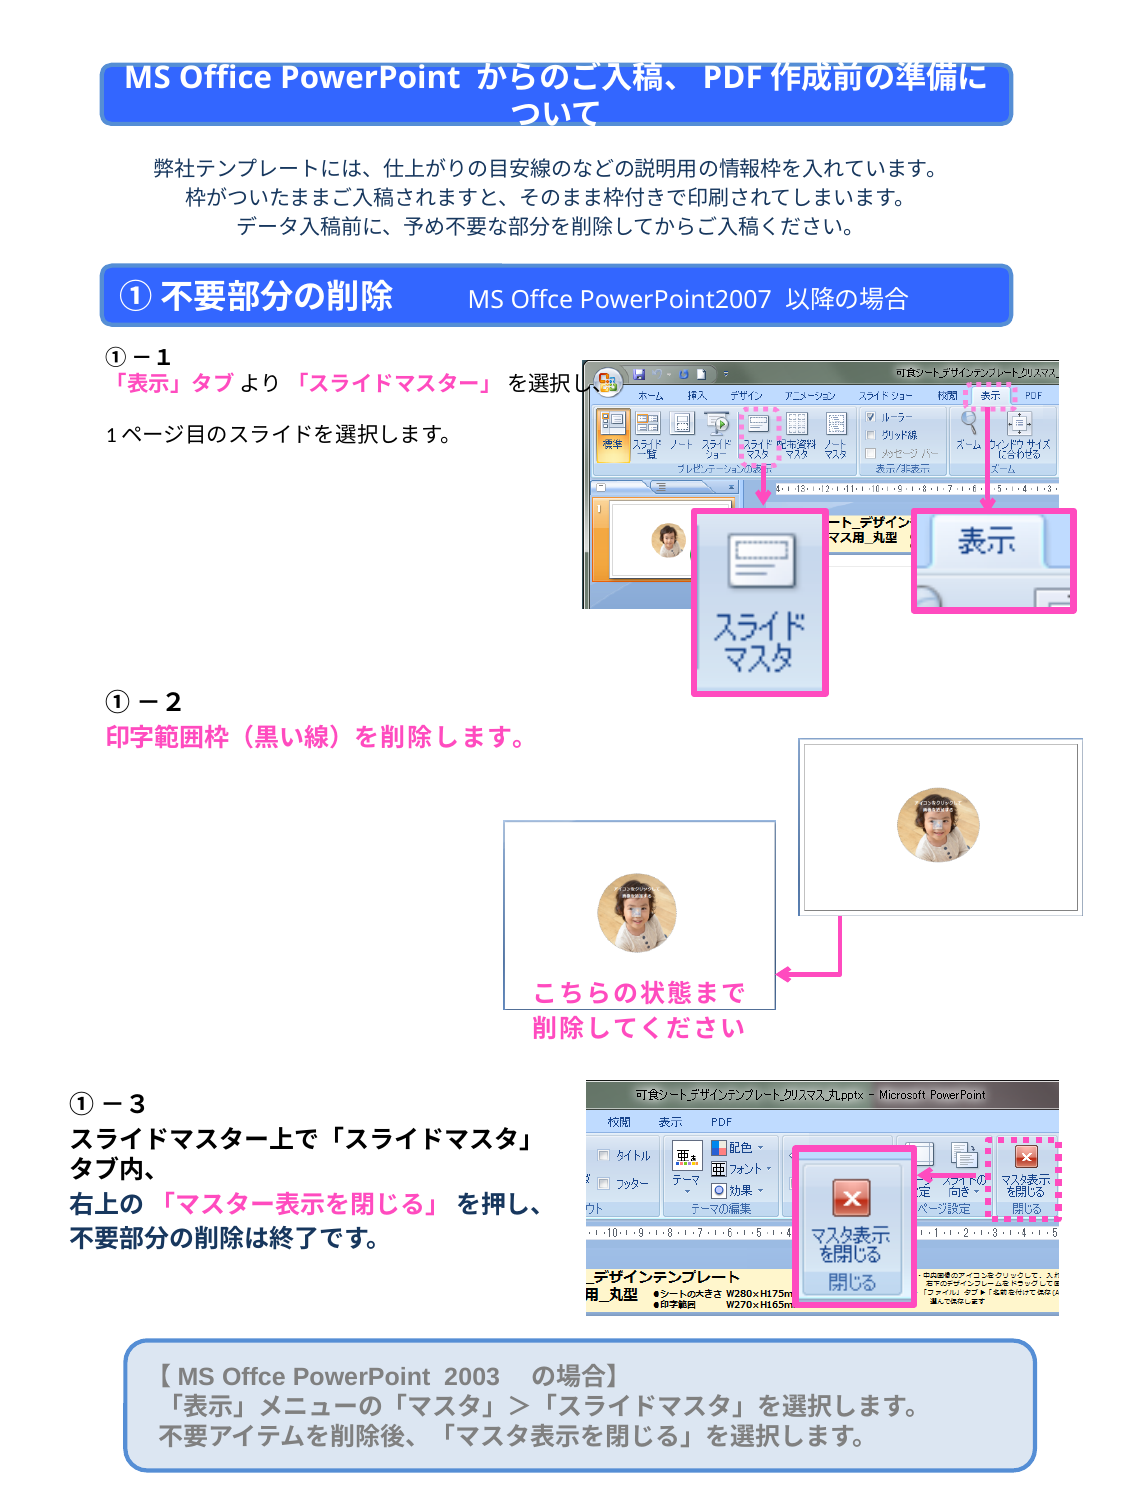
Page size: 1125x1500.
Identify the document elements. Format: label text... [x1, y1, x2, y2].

text_box ①－１ 「表示」タブ より 「スライドマスター」 を選択し、 1ページ目のスライドを選択します。 [90, 336, 610, 455]
picture [503, 820, 776, 1011]
picture [585, 1080, 1059, 1322]
text_box こちらの状態まで 削除してください [479, 970, 799, 1081]
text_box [774, 903, 906, 975]
text_box ①－２ 印字範囲枠（黒い線）を削除します。 [90, 679, 587, 762]
text_box MS Office PowerPoint からのご入稿、PDF作成前の準備について [99, 62, 1014, 126]
text_box 【MS Offce PowerPoint 2003 の場合】 「表示」メニューの「マスタ」＞「スライドマスタ」を選択します。 不要アイテムを削除後、「マスタ表示を閉じる」を選択します。 [123, 1338, 1038, 1473]
subtitle 弊社テンプレートには、仕上がりの目安線のなどの説明用の情報枠を入れています。 枠がついたままご入稿されますと、そのまま枠付きで印刷されてしまいます。 データ入稿前に、予め不要な部分を削除してからご入稿ください。 [125, 147, 976, 263]
text_box ①不要部分の削除 MS Offce PowerPoint2007 以降の場合 [99, 263, 1014, 327]
text_box ①－３ スライドマスター上で「スライドマスタ」タブ内、 右上の 「マスター表示を閉じる」 を押し、 不要部分の削除は終了です。 [54, 1080, 575, 1211]
picture [798, 737, 1083, 916]
picture [581, 359, 1071, 692]
